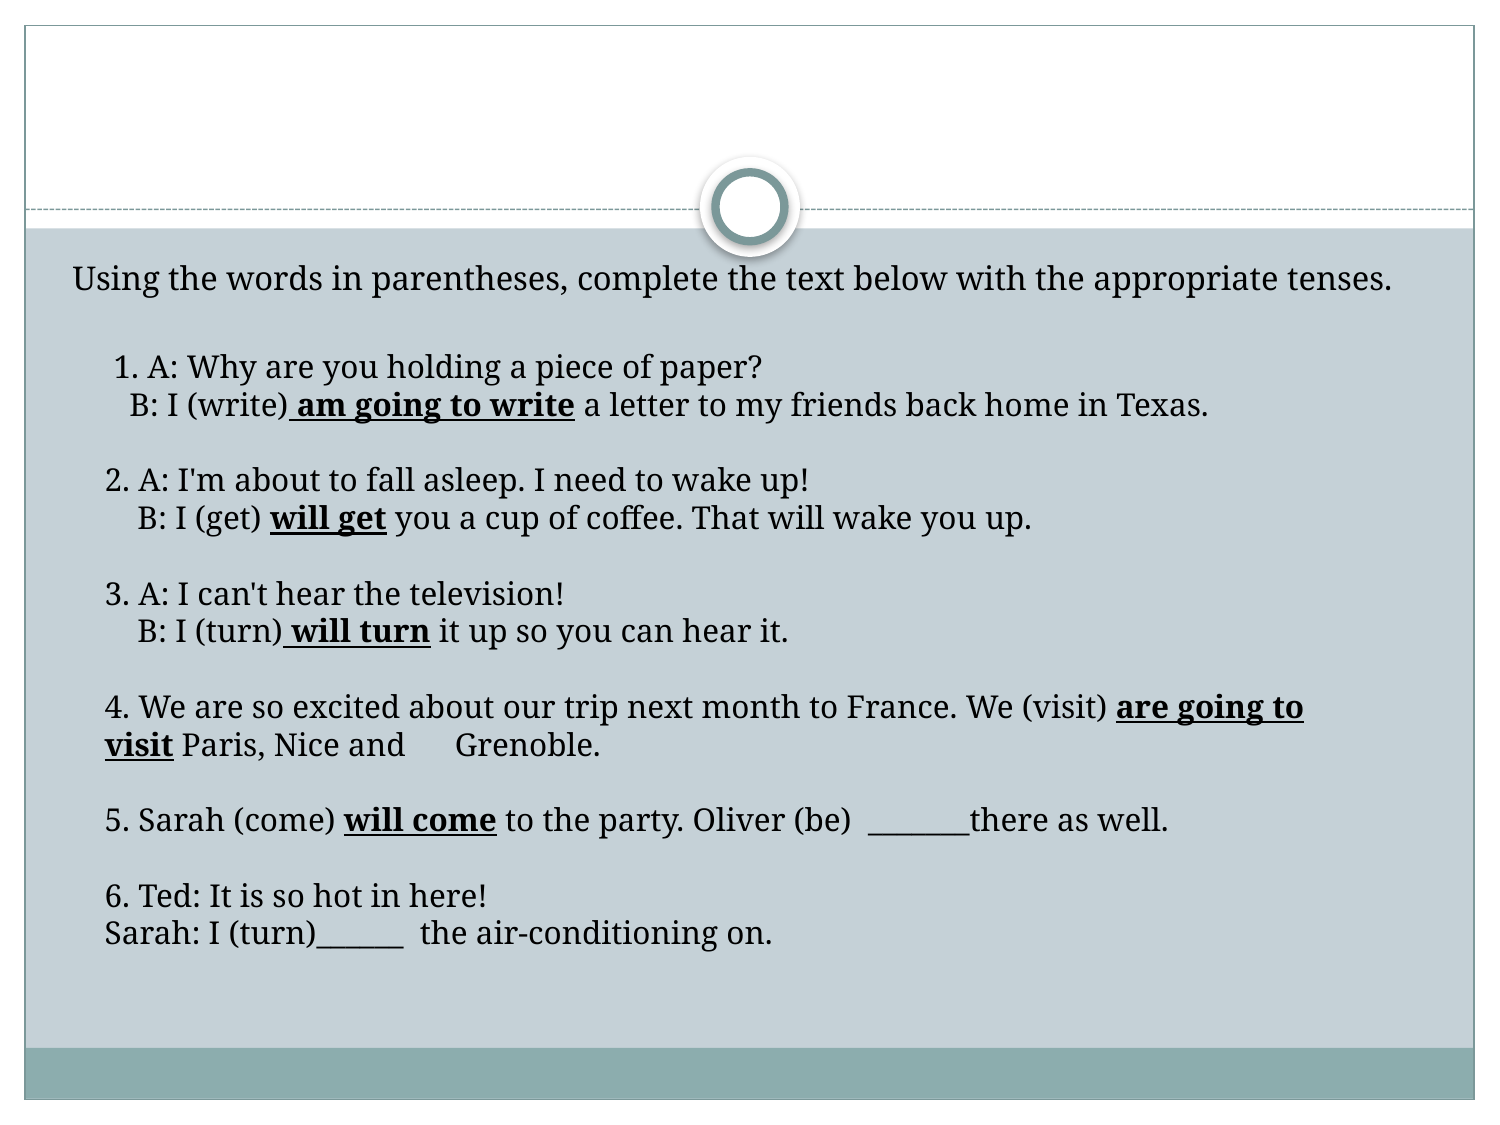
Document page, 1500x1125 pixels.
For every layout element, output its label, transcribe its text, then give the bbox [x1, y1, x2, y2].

list Using the words in parentheses, complete the text below with the appropriate tenses. 1. A: Why are you holding a piece of paper? B: I (write) am going to write a letter to my friends back home in Texas. 2. A: I'm about to fall asleep. I need to wake up! B: I (get) will get you a cup of coffee. That will wake you up. 3. A: I can't hear the television! B: I (turn) will turn it up so you can hear it. 4. We are so excited about our trip next month to France. We (visit) are going to visit Paris, Nice and Grenoble. 5. Sarah (come) will come to the party. Oliver (be) _______there as well. 6. Ted: It is so hot in here! Sarah: I (turn)______ the air-conditioning on. [49, 250, 1445, 1001]
